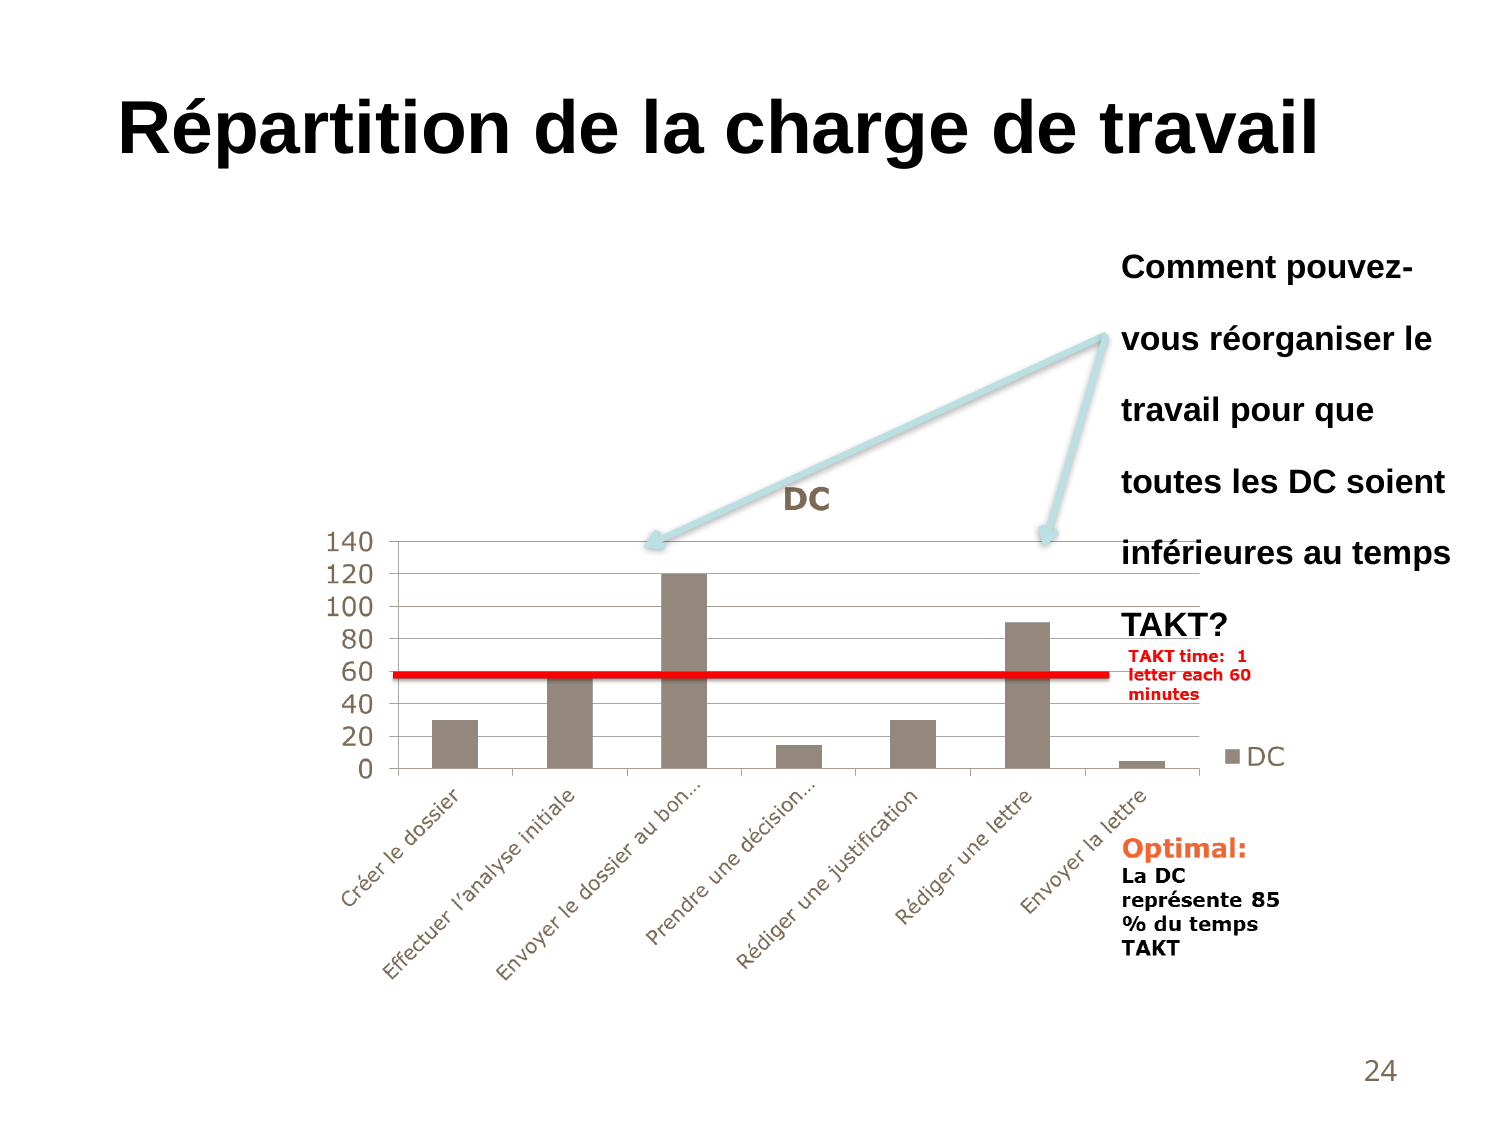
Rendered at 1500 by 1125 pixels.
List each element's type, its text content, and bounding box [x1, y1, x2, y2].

title Répartition de la charge de travail [102, 78, 1400, 266]
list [308, 462, 1304, 1001]
slide_number 24 [1099, 1024, 1413, 1101]
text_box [643, 198, 1484, 548]
